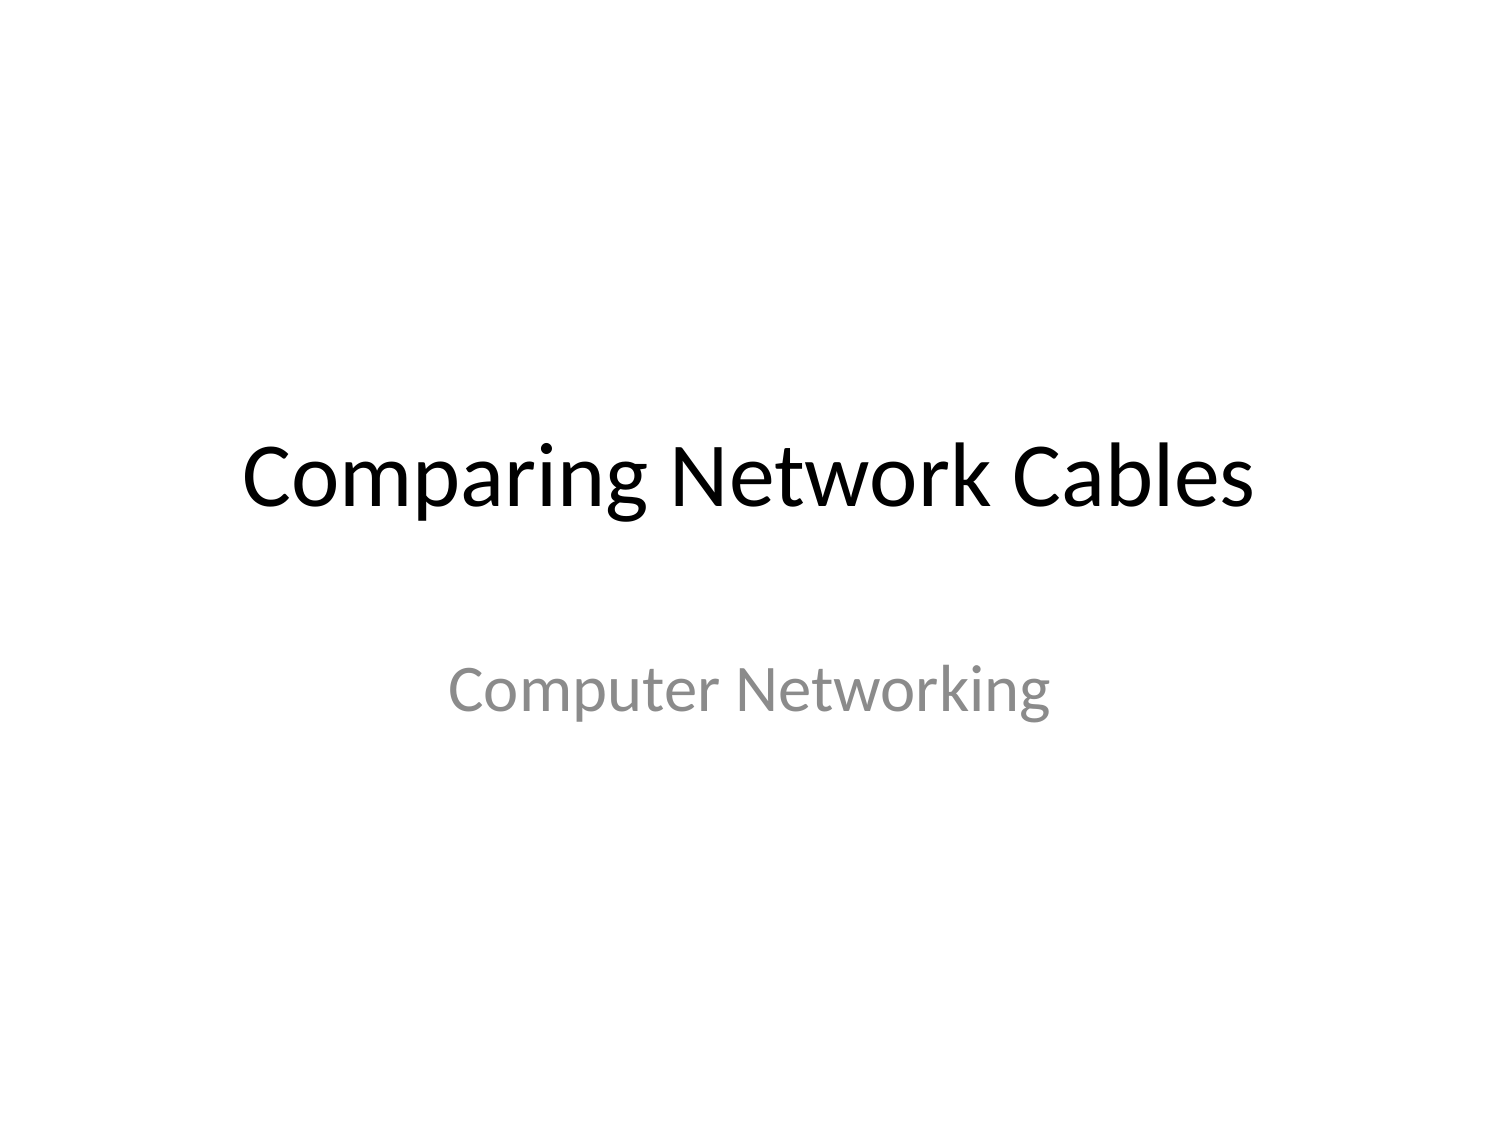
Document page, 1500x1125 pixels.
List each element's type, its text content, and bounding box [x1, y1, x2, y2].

subtitle Computer Networking [225, 637, 1275, 925]
title Comparing Network Cables [112, 349, 1388, 591]
